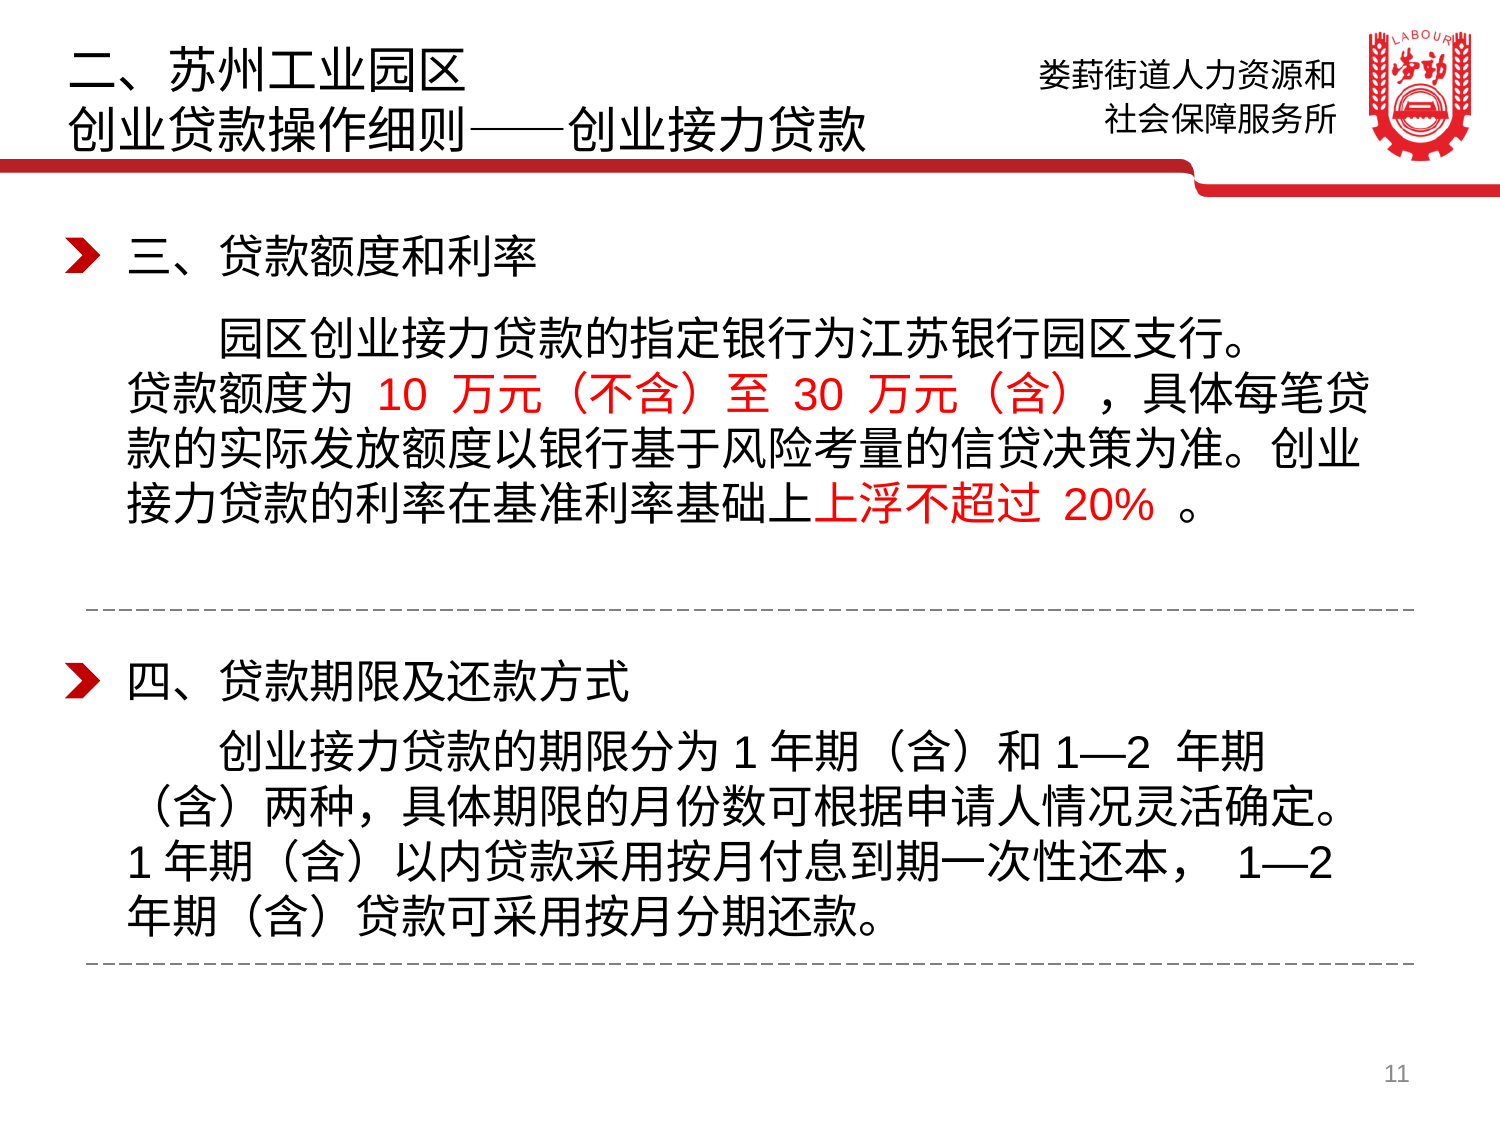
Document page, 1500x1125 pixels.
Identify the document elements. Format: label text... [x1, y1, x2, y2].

text_box [62, 660, 103, 701]
text_box 四、贷款期限及还款方式 [112, 645, 680, 714]
picture [0, 30, 1500, 197]
text_box 三、贷款额度和利率 [112, 219, 680, 290]
text_box [62, 235, 103, 276]
text_box 二、苏州工业园区 创业贷款操作细则——创业接力贷款 [53, 30, 1010, 166]
text_box 创业接力贷款的期限分为1年期（含）和1—2 年期（含）两种，具体期限的月份数可根据申请人情况灵活确定。1年期（含）以内贷款采用按月付息到期一次性还本， 1—2年期（含）贷款可采用按月分期还款。 [112, 714, 1388, 950]
slide_number 11 [1074, 1042, 1425, 1103]
text_box 园区创业接力贷款的指定银行为江苏银行园区支行。 贷款额度为 10 万元（不含）至 30 万元（含），具体每笔贷款的实际发放额度以银行基于风险考量的信贷决策为准。创业接力贷款的利率在基准利率基础上上浮不超过 20% 。 [112, 302, 1388, 538]
